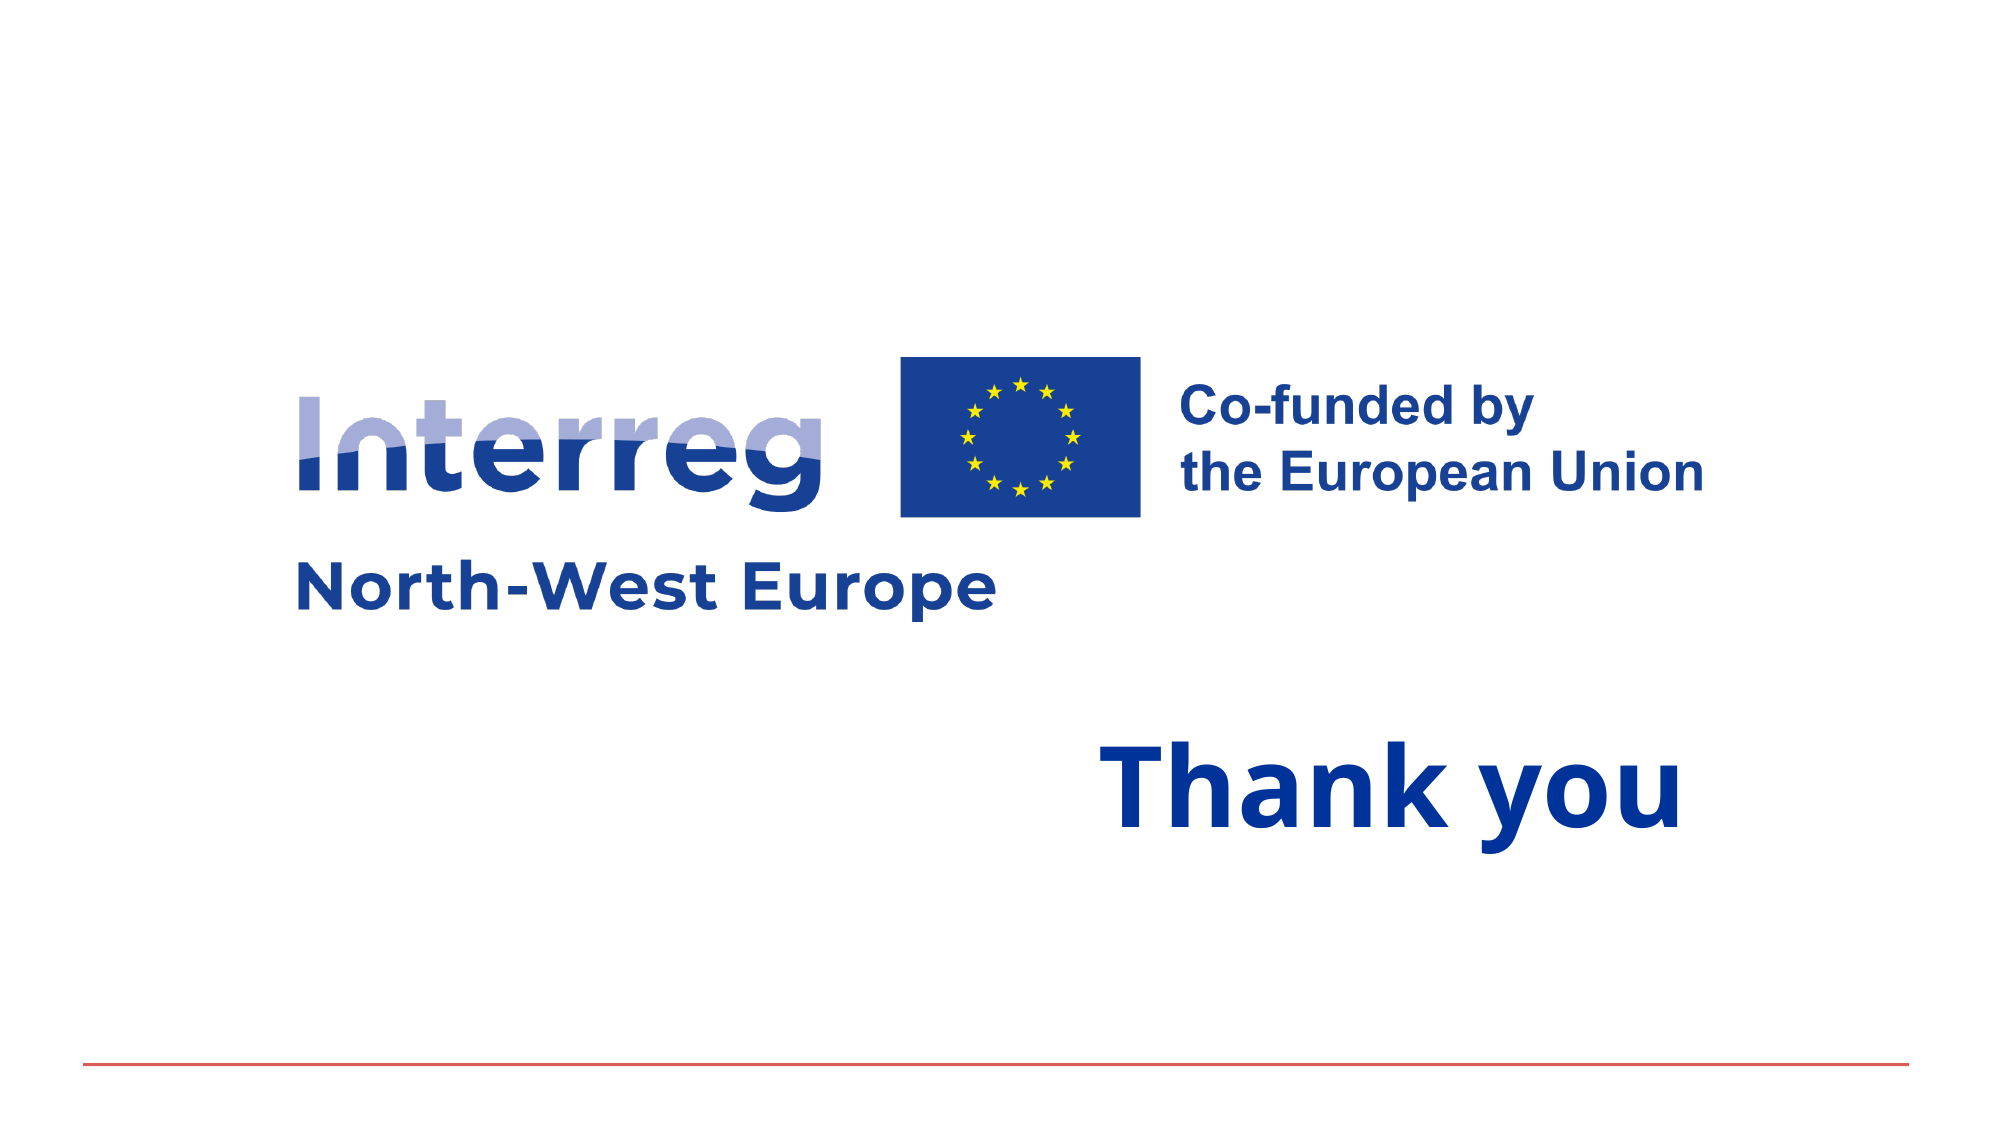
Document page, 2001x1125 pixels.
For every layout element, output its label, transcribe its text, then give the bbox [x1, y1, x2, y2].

text_box Thank you [426, 707, 1702, 854]
picture [298, 357, 1702, 622]
